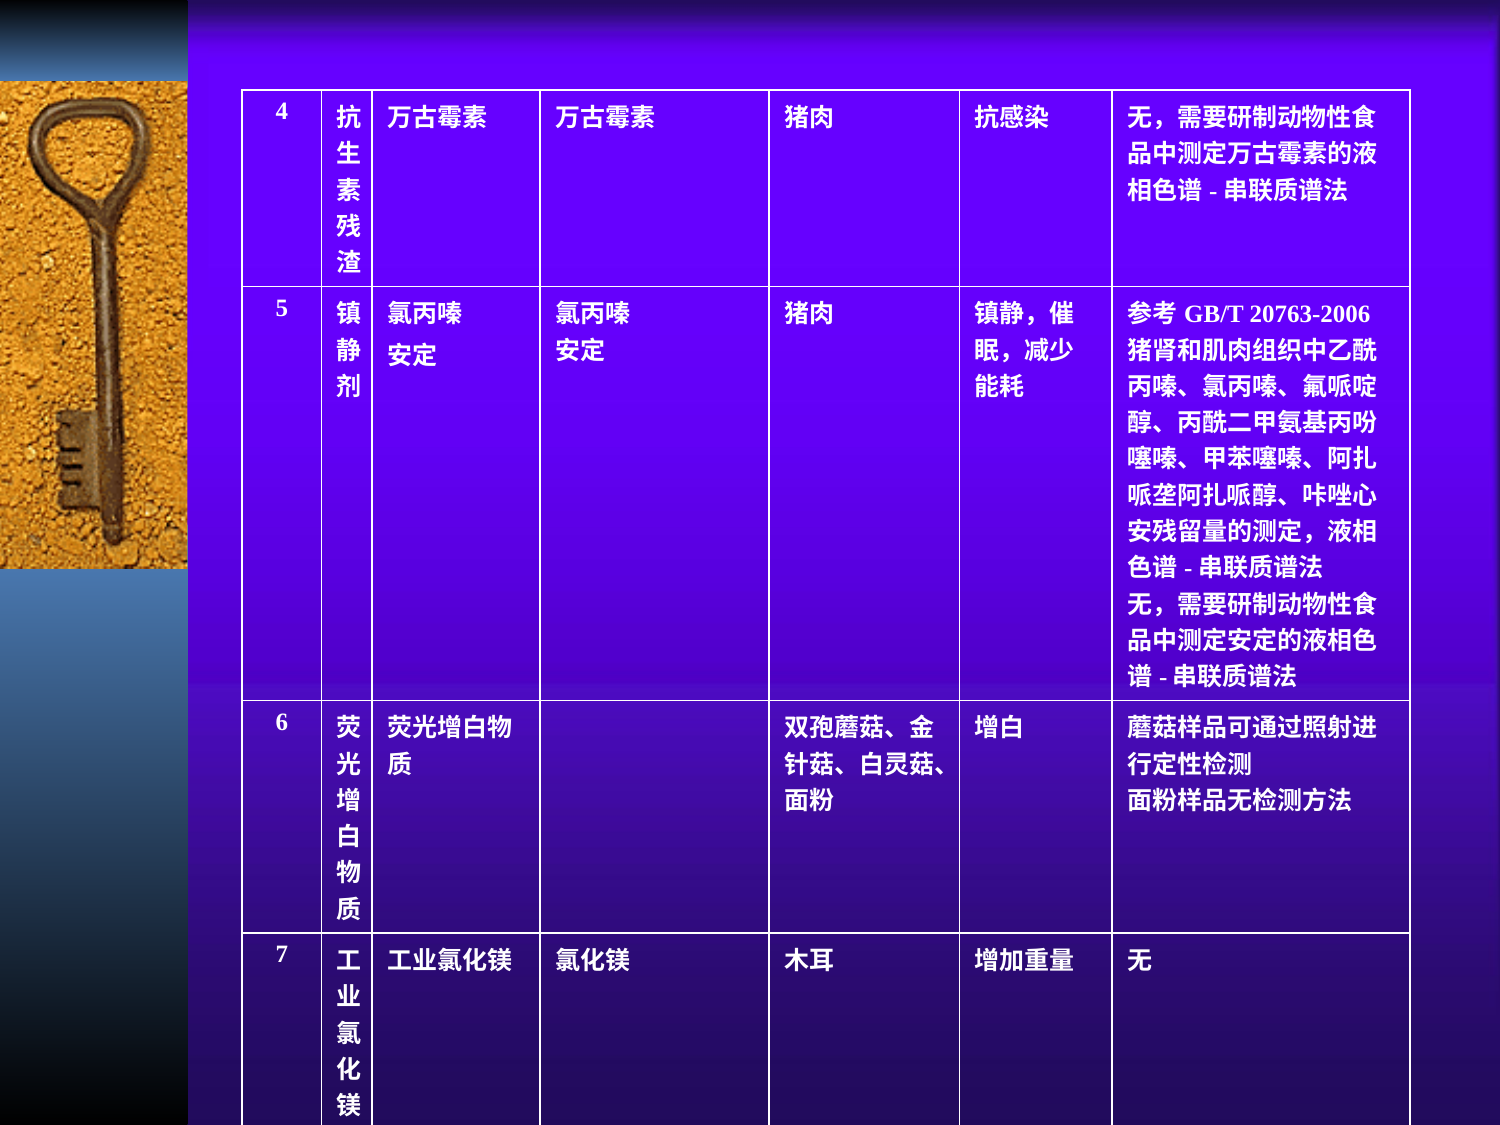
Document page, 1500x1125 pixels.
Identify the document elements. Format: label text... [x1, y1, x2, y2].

table_cell [541, 701, 768, 932]
table_cell 5 [243, 287, 321, 700]
table_cell 木耳 [770, 934, 959, 1125]
table_header 猪肉 [770, 91, 959, 286]
table_cell 氯化镁 [541, 934, 768, 1125]
table_header 抗生素残渣 [322, 91, 371, 286]
table_cell 双孢蘑菇、金针菇、白灵菇、面粉 [770, 701, 959, 932]
table_cell 增白 [960, 701, 1111, 932]
table_cell 工业氯化镁 [373, 934, 539, 1125]
table_cell 氯丙嗪 安定 [373, 287, 539, 700]
table_cell 7 [243, 934, 321, 1125]
table_cell 镇静剂 [322, 287, 371, 700]
table_cell 氯丙嗪 安定 [541, 287, 768, 700]
table_cell 参考GB/T 20763-2006 猪肾和肌肉组织中乙酰丙嗪、氯丙嗪、氟哌啶醇、丙酰二甲氨基丙吩噻嗪、甲苯噻嗪、阿扎哌垄阿扎哌醇、咔唑心安残留量的测定，液相色谱-串联质谱法 无，需要研制动物性食品中测定安定的液相色谱-串联质谱法 [1113, 287, 1409, 700]
table_cell 镇静，催眠，减少能耗 [960, 287, 1111, 700]
table_cell 无 [1113, 934, 1409, 1125]
table_cell 工业氯化镁 [322, 934, 371, 1125]
table_cell 荧光增白物质 [322, 701, 371, 932]
table_header 万古霉素 [541, 91, 768, 286]
table_cell 猪肉 [770, 287, 959, 700]
table_cell 蘑菇样品可通过照射进行定性检测 面粉样品无检测方法 [1113, 701, 1409, 932]
table_header 无，需要研制动物性食品中测定万古霉素的液相色谱-串联质谱法 [1113, 91, 1409, 286]
table_cell 增加重量 [960, 934, 1111, 1125]
table_cell 6 [243, 701, 321, 932]
table_cell 荧光增白物质 [373, 701, 539, 932]
table_header 抗感染 [960, 91, 1111, 286]
picture [0, 0, 1500, 1125]
table_header 万古霉素 [373, 91, 539, 286]
table_header 4 [243, 91, 321, 286]
